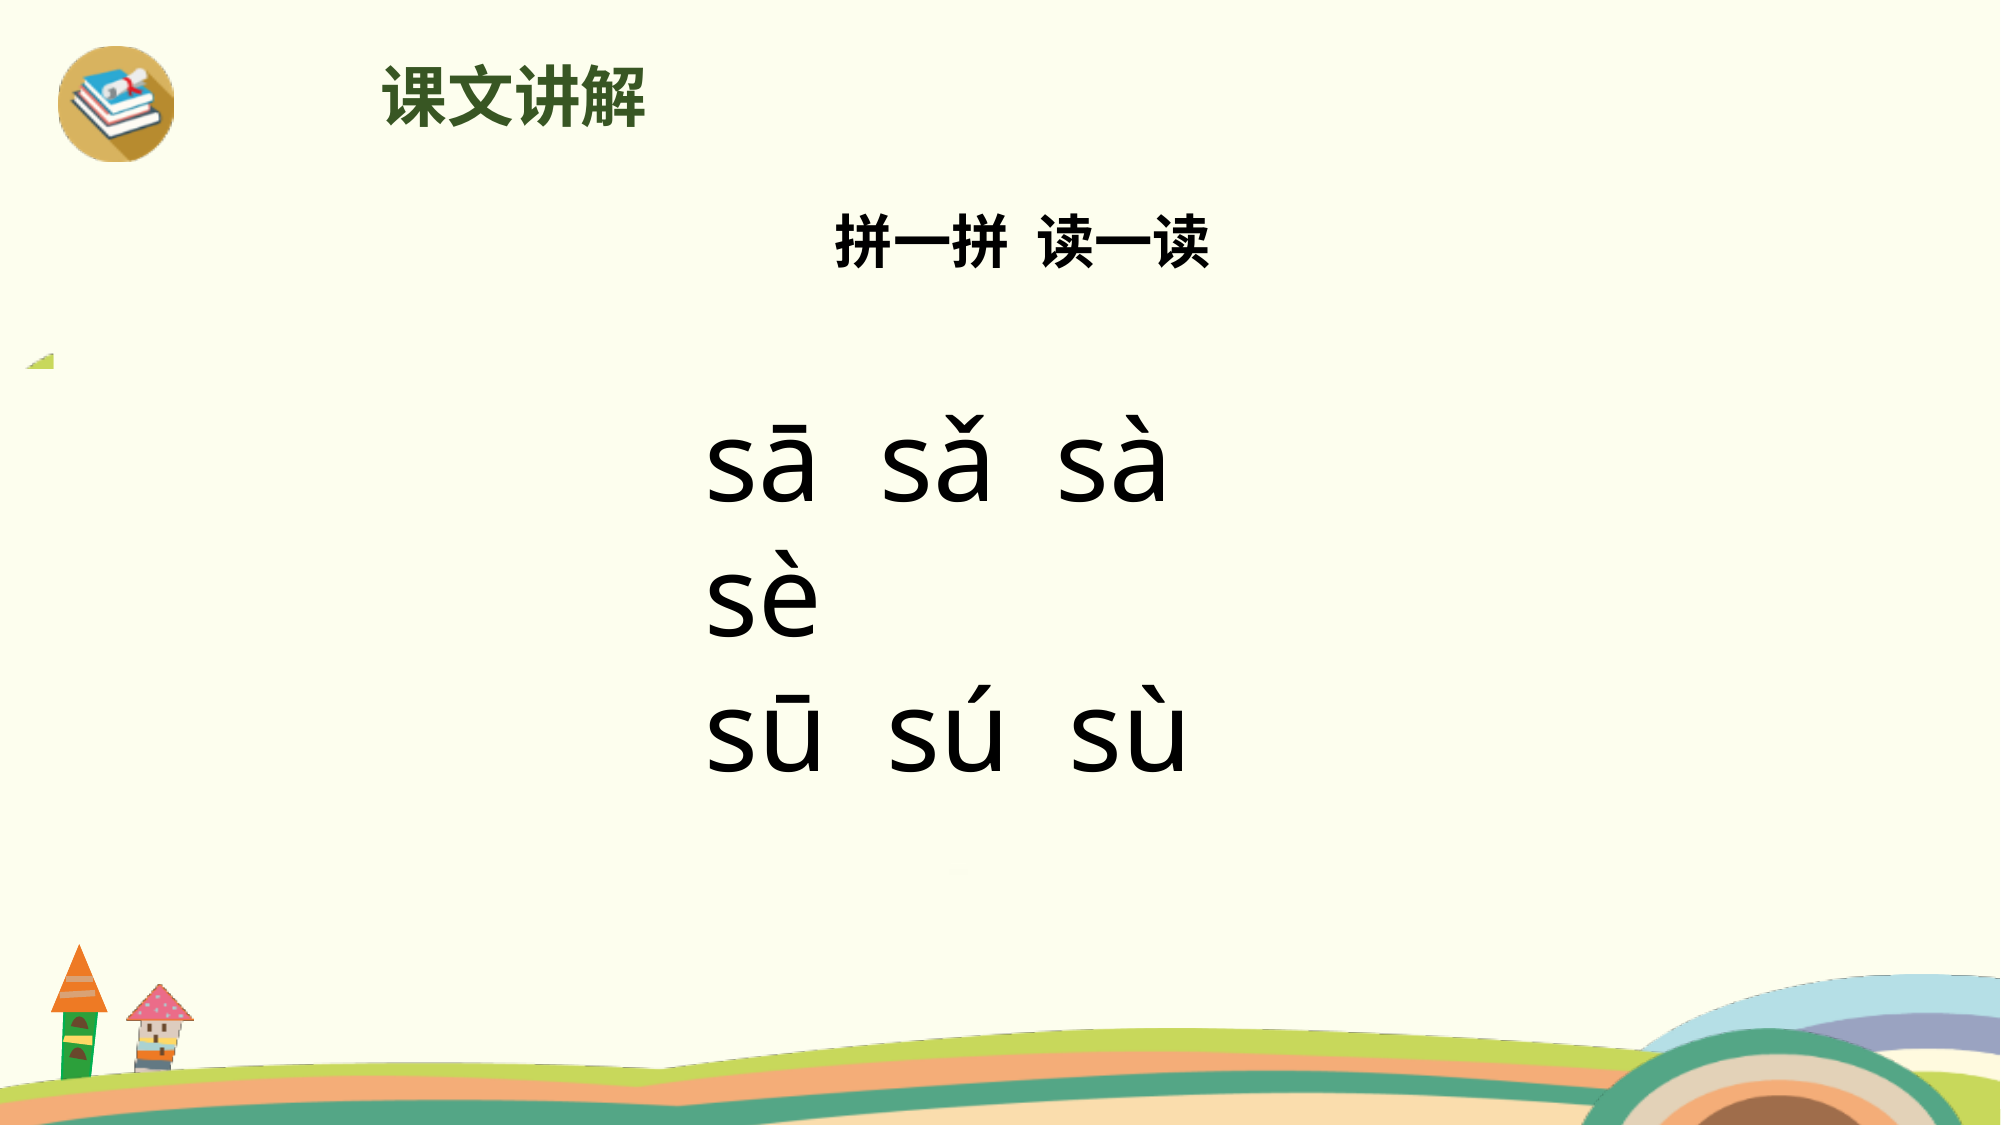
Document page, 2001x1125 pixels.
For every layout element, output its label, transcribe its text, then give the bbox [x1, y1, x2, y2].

text_box 拼一拼 读一读 [820, 198, 1241, 283]
text_box 课文讲解 [365, 47, 663, 143]
text_box sā sǎ sà sè sū sú sù [690, 381, 1283, 802]
picture [0, 0, 2001, 1125]
